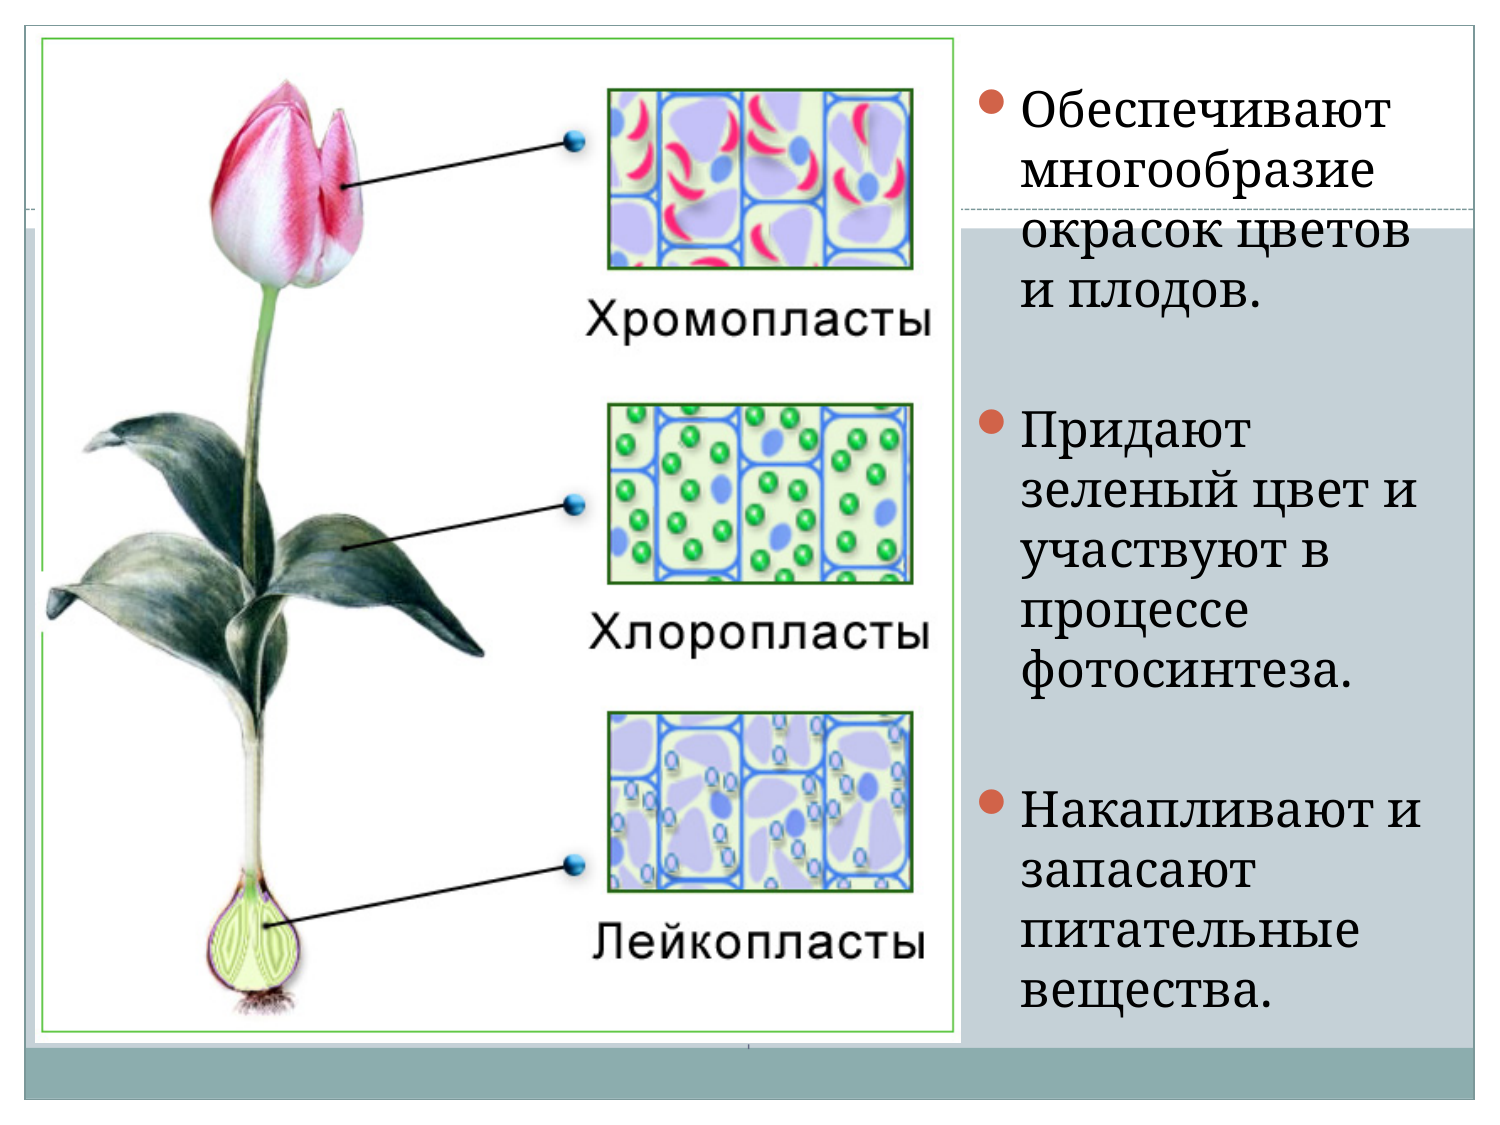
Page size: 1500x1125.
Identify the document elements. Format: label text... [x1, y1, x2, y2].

list Обеспечивают многообразие окрасок цветов и плодов. Придают зеленый цвет и участвуют в процессе фотосинтеза. Накапливают и запасают питательные вещества. [968, 70, 1465, 1043]
picture [34, 32, 962, 1044]
